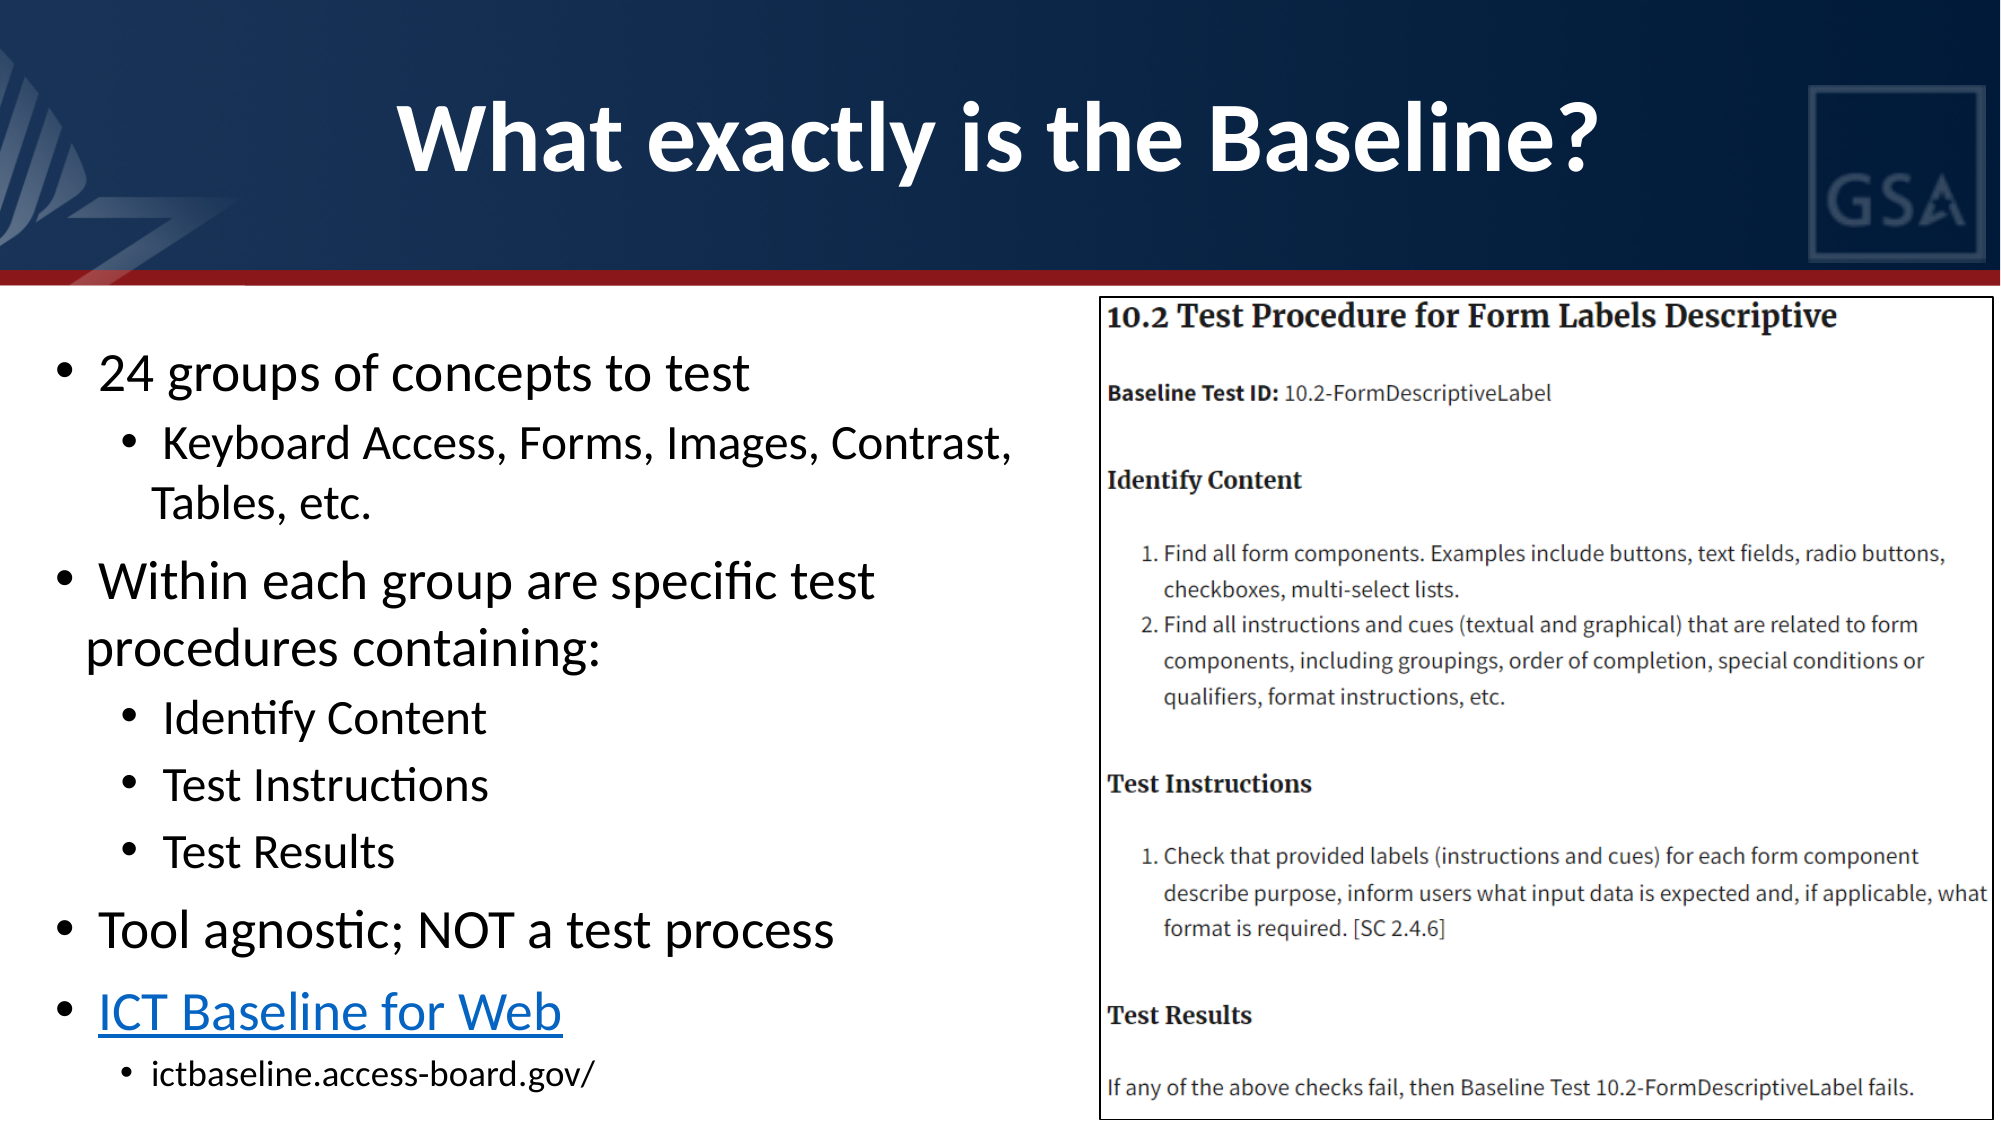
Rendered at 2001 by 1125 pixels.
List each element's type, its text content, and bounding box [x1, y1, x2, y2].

picture [0, 0, 2001, 1125]
list 24 groups of concepts to test Keyboard Access, Forms, Images, Contrast, Tables, etc. Within each group are specific test procedures containing: Identify Content Test Instructions Test Results Tool agnostic; NOT a test process ICT Baseline for Web ictbaseline.access-board.gov/ [38, 328, 1072, 1103]
title What exactly is the Baseline? [137, 30, 1863, 249]
